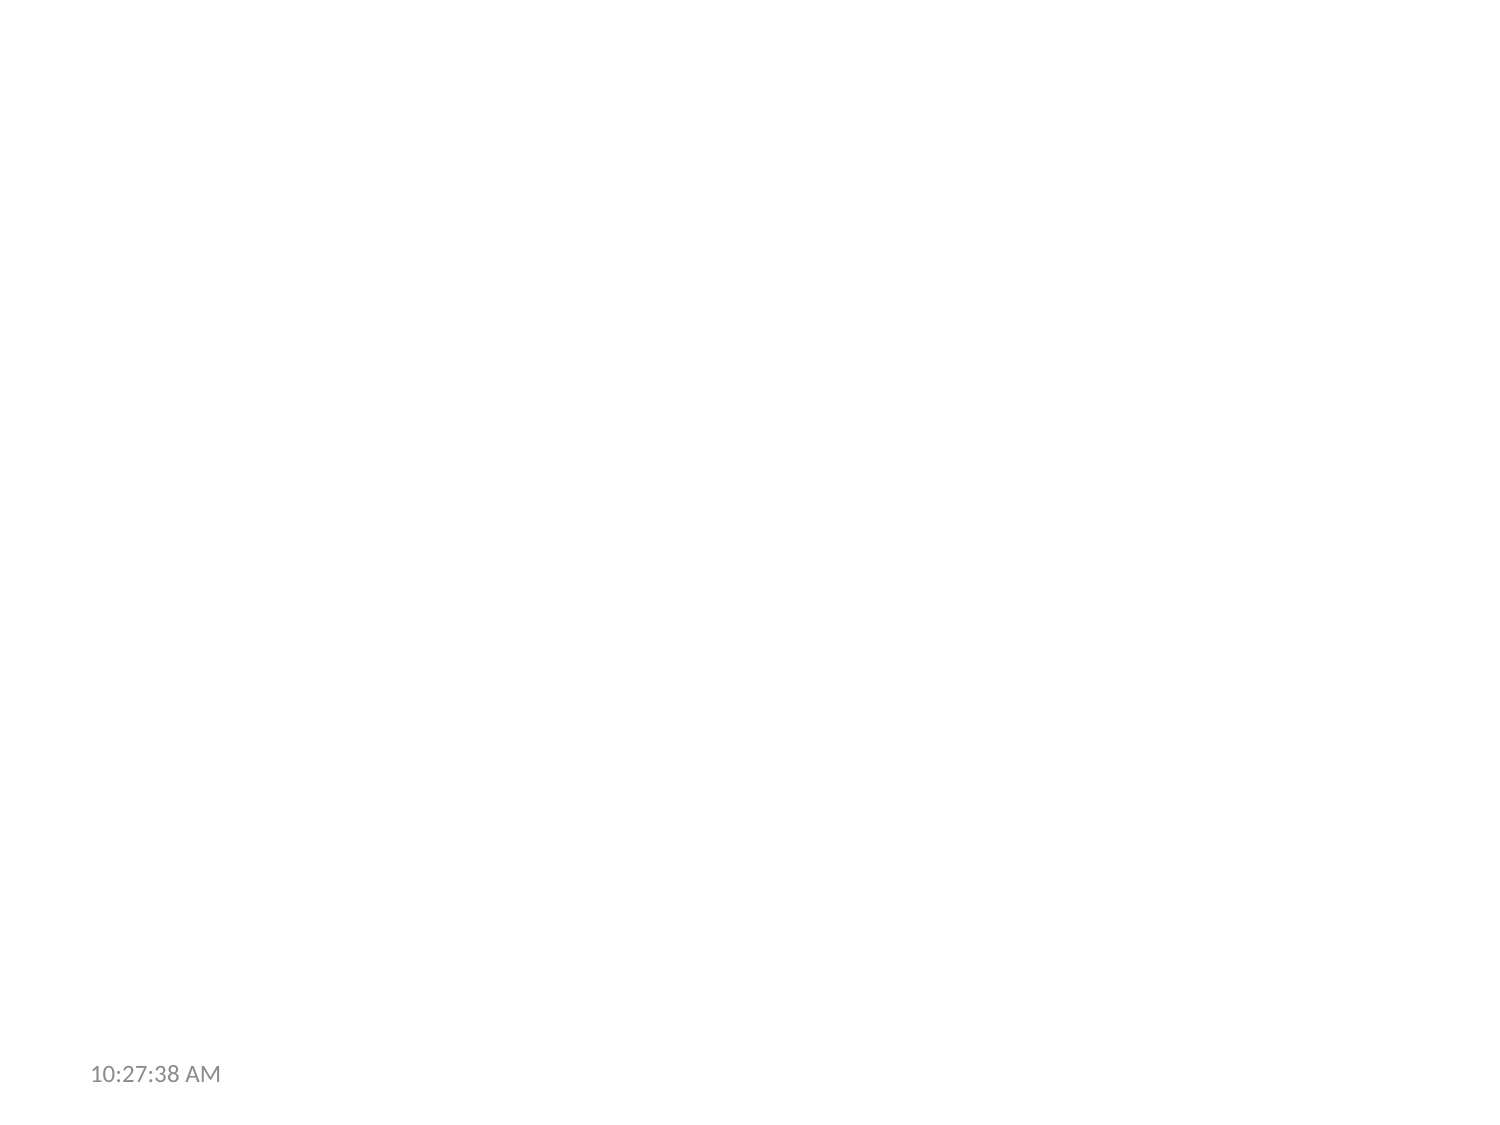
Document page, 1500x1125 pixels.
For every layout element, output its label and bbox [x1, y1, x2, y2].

slide_number [75, 1042, 425, 1103]
